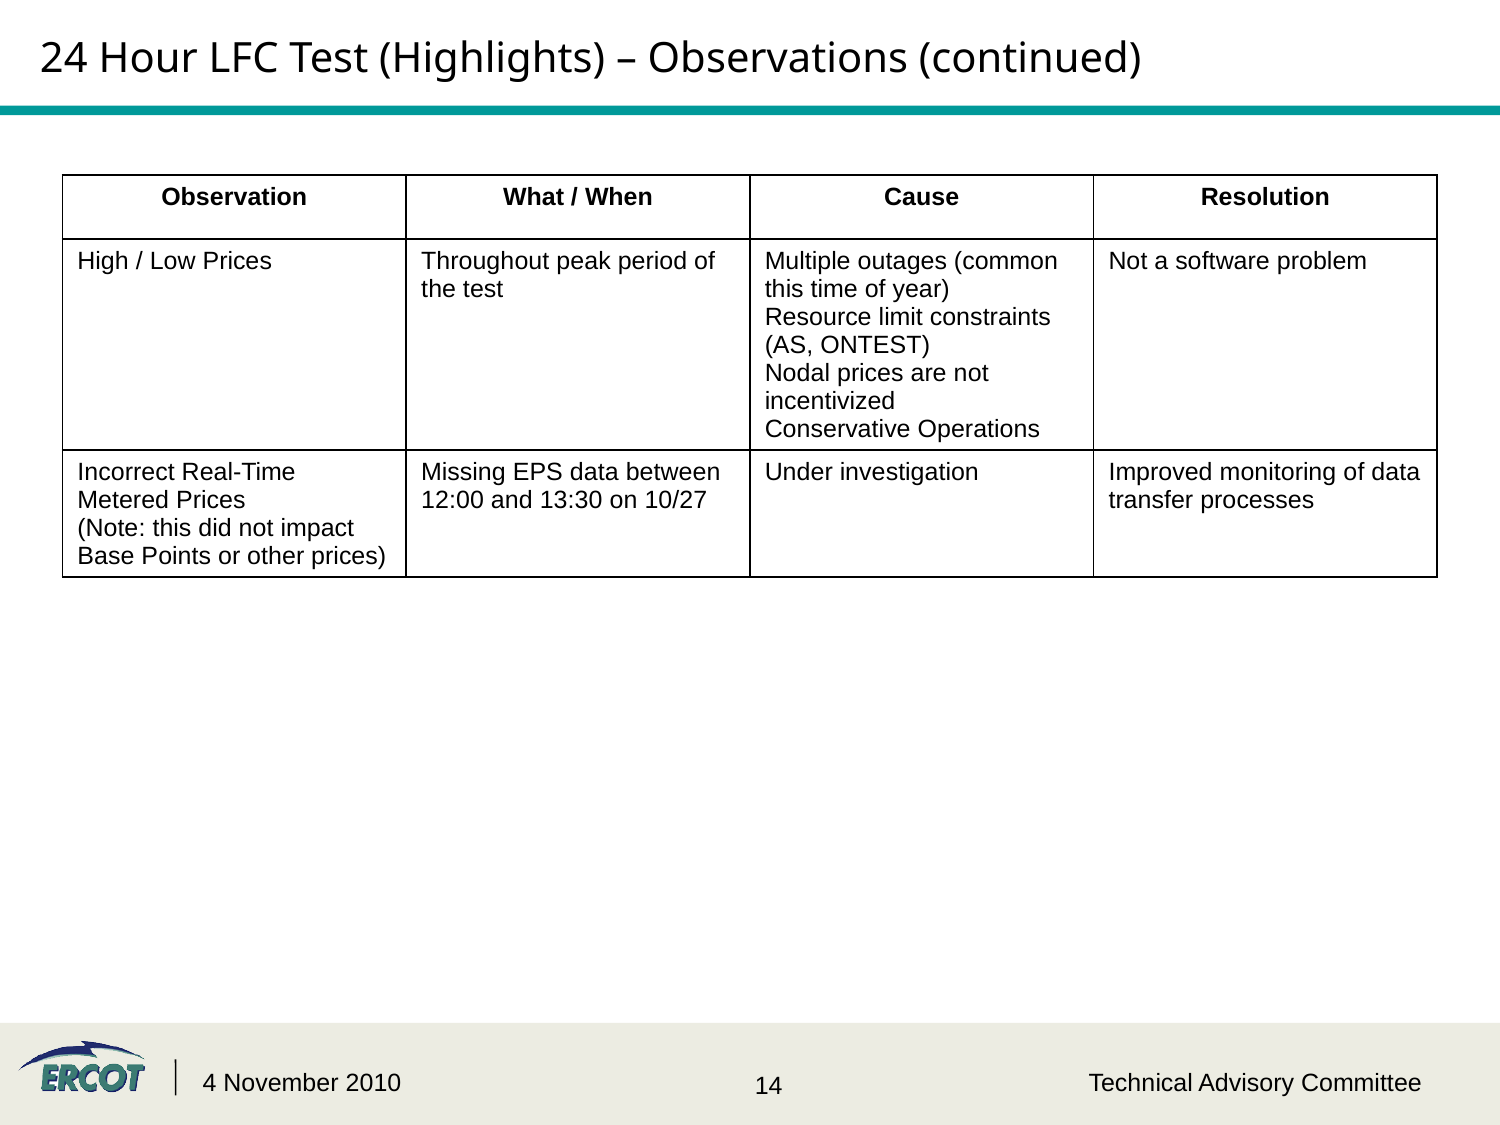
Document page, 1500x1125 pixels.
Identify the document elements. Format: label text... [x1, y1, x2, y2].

table_cell Not a software problem [1094, 240, 1436, 449]
table_header What / When [407, 176, 749, 238]
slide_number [187, 1059, 538, 1125]
table_header Cause [751, 176, 1093, 238]
table_cell Throughout peak period of the test [407, 240, 749, 449]
table_cell High / Low Prices [63, 240, 405, 449]
table_cell Incorrect Real-Time Metered Prices (Note: this did not impact Base Points or other prices) [63, 451, 405, 576]
footer Technical Advisory Committee [962, 1059, 1438, 1125]
picture [10, 1031, 151, 1111]
table_header Resolution [1094, 176, 1436, 238]
table_cell Missing EPS data between 12:00 and 13:30 on 10/27 [407, 451, 749, 576]
table_header Observation [63, 176, 405, 238]
table_cell Multiple outages (common this time of year) Resource limit constraints (AS, ONTEST) Nodal prices are not incentivized Conservative Operations [751, 240, 1093, 449]
table_cell Improved monitoring of data transfer processes [1094, 451, 1436, 576]
title 24 Hour LFC Test (Highlights) – Observations (continued) [24, 0, 1451, 113]
table_cell Under investigation [751, 451, 1093, 576]
